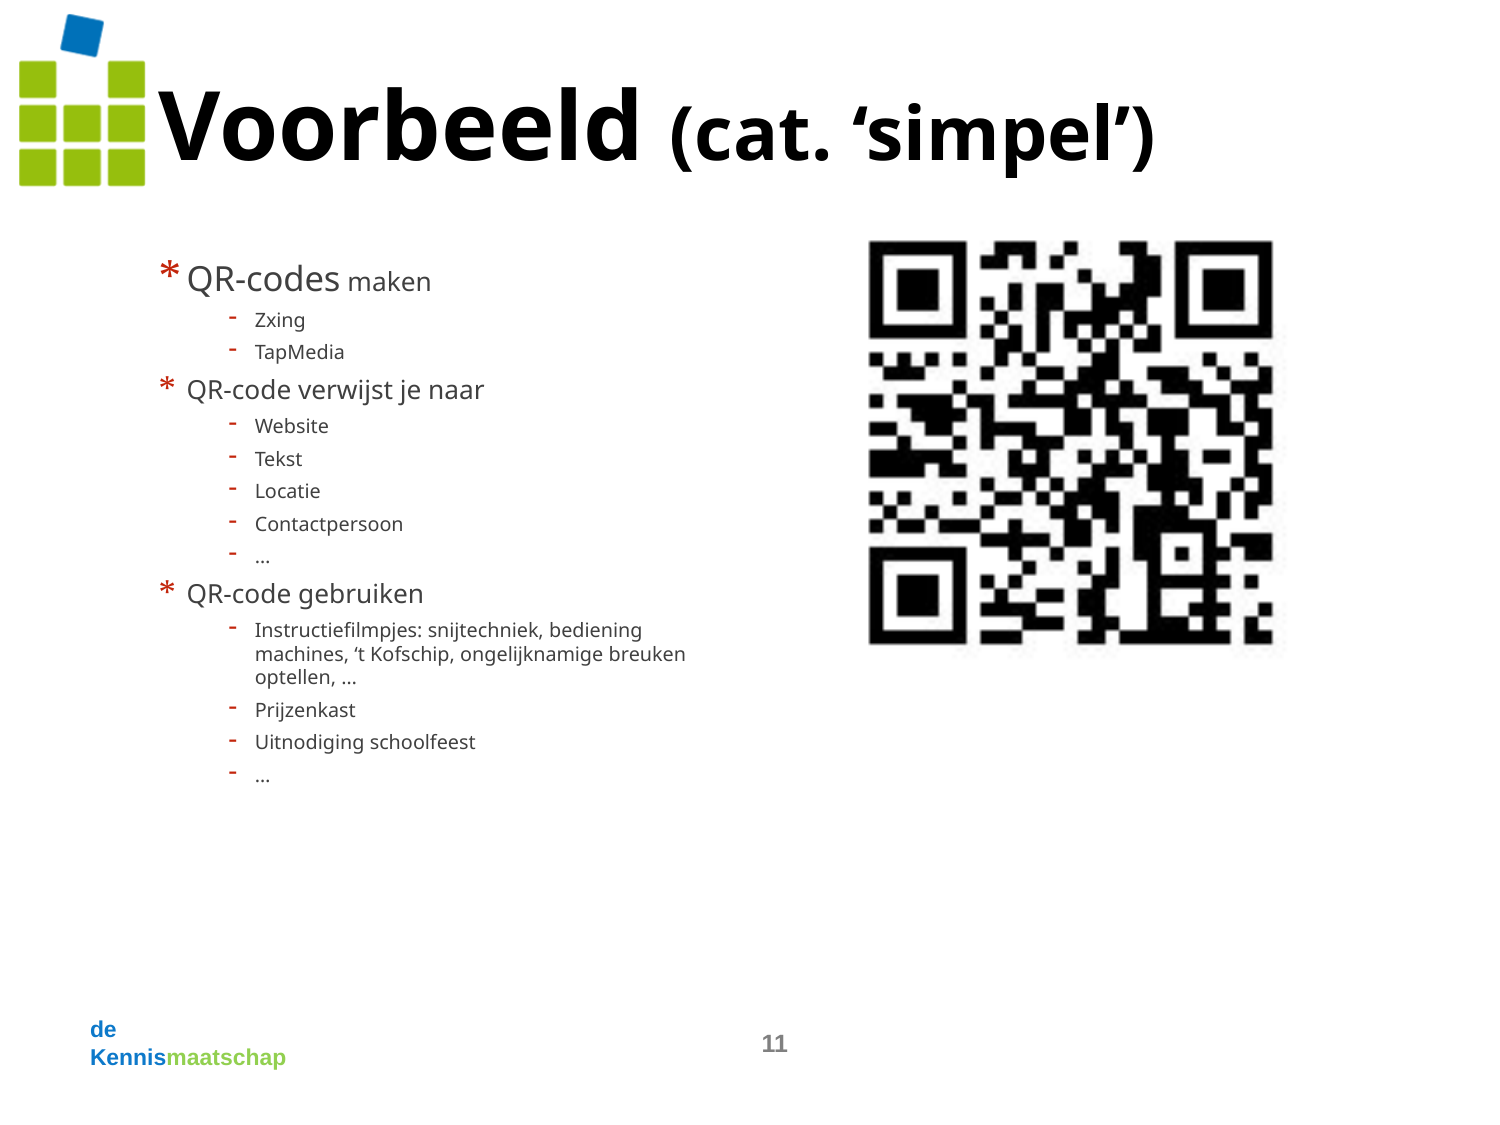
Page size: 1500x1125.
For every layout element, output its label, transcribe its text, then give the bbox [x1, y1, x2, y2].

picture [17, 3, 147, 197]
footer de Kennismaatschap [75, 1012, 624, 1073]
picture [814, 187, 1329, 701]
title Voorbeeld (cat. ‘simpel’) [144, 0, 1472, 188]
slide_number 11 [624, 1012, 925, 1073]
list QR-codes maken Zxing TapMedia QR-code verwijst je naar Website Tekst Locatie Contactpersoon … QR-code gebruiken Instructiefilmpjes: snijtechniek, bediening machines, ‘t Kofschip, ongelijknamige breuken optellen, … Prijzenkast Uitnodiging schoolfeest … [143, 243, 750, 794]
